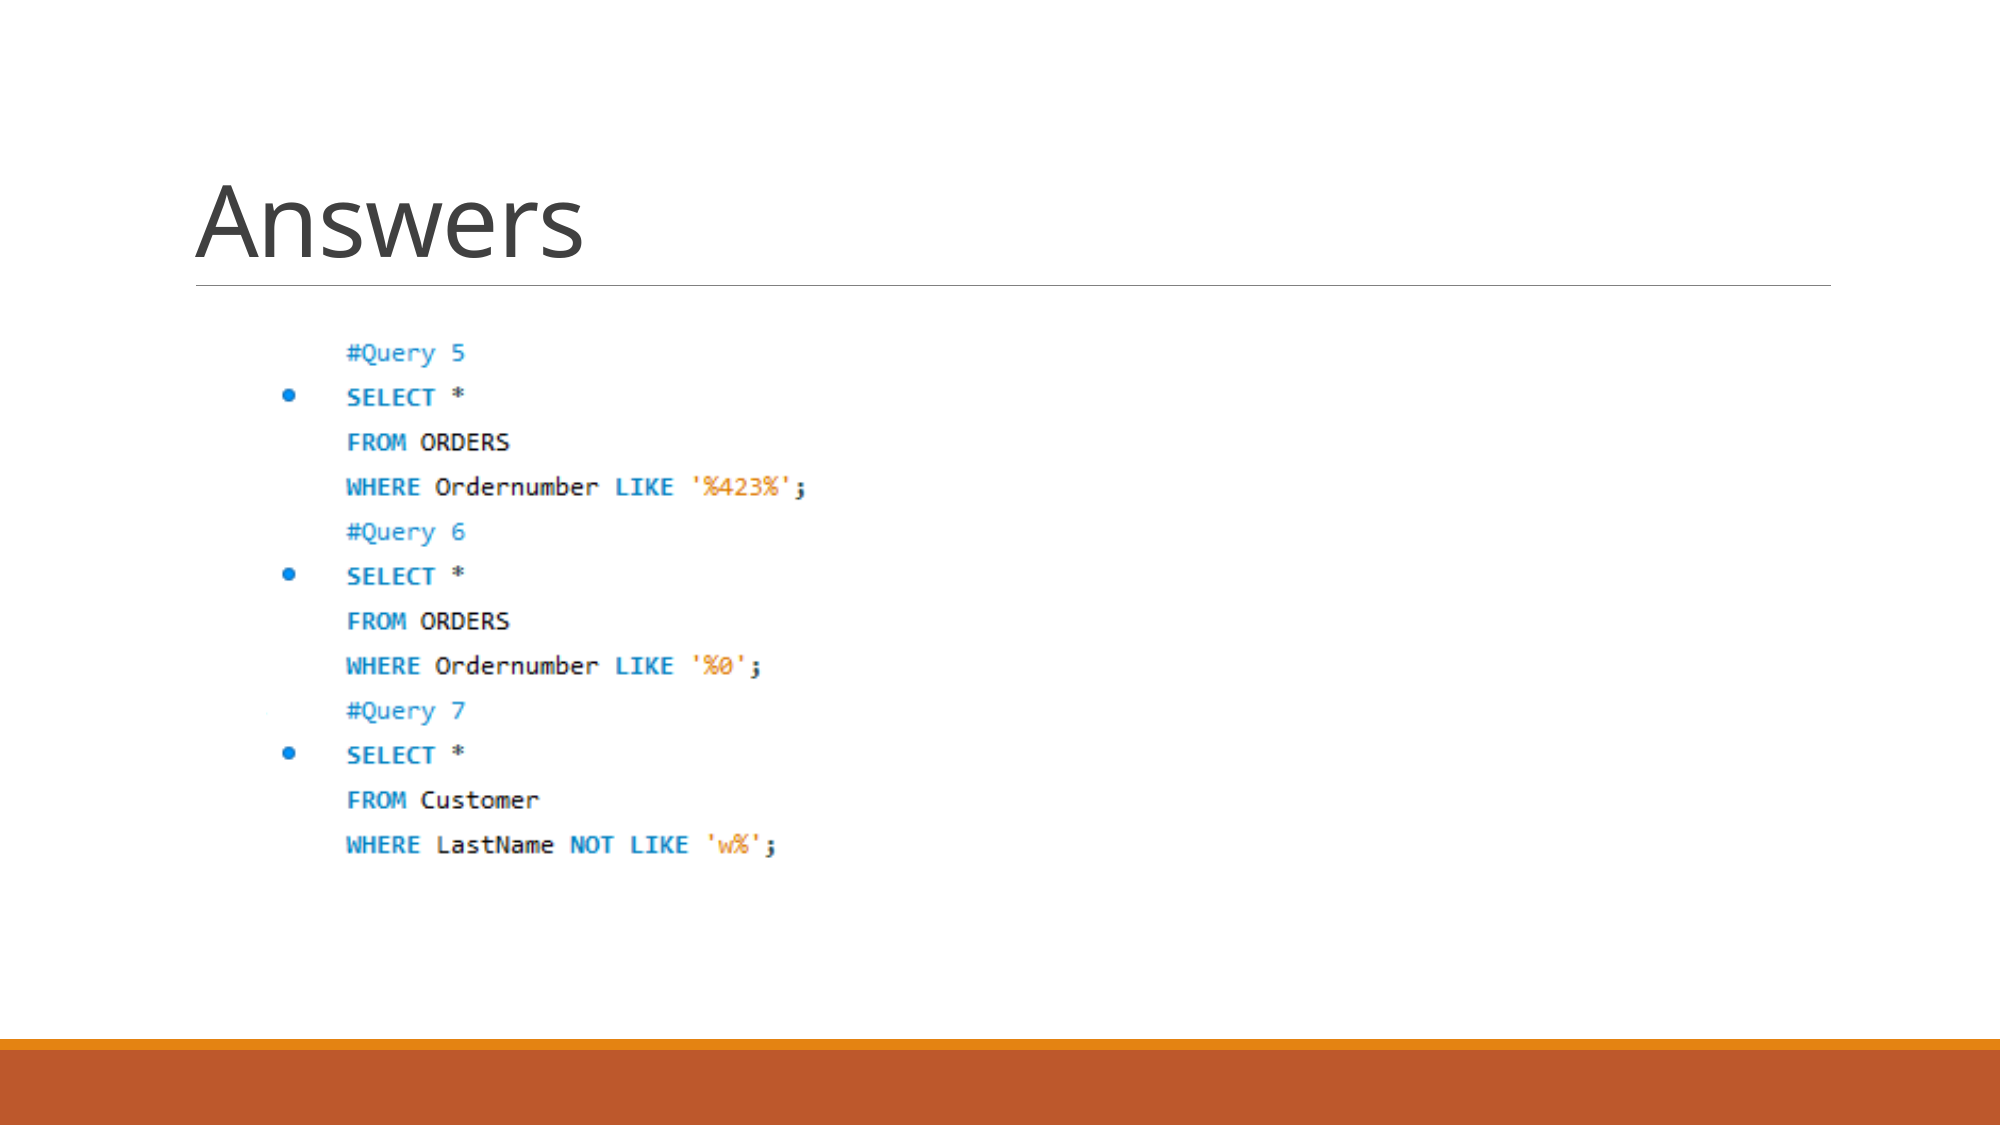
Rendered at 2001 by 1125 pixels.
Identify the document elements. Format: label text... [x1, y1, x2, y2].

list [265, 333, 899, 875]
title Answers [180, 47, 1830, 285]
